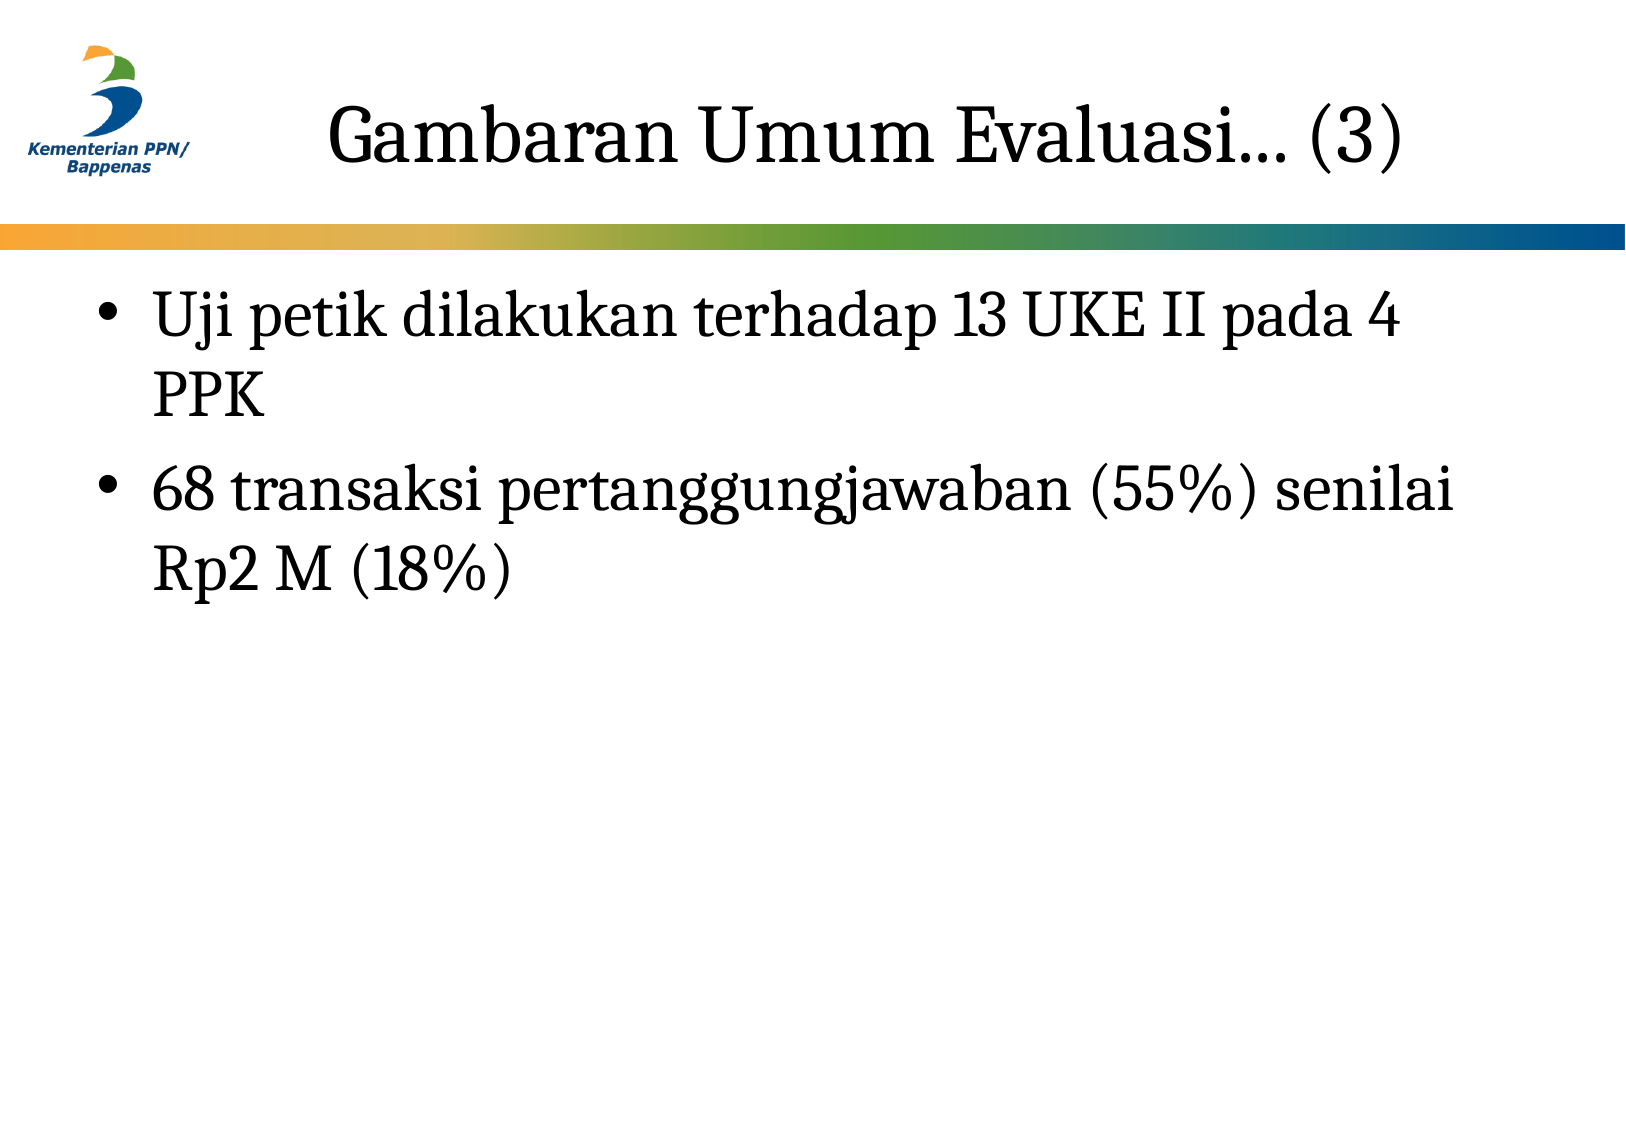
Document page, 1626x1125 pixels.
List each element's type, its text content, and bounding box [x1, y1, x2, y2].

picture [1522, 224, 1625, 250]
title Gambaran Umum Evaluasi... (3) [210, 45, 1544, 213]
picture [0, 224, 1472, 250]
picture [13, 24, 204, 200]
list Uji petik dilakukan terhadap 13 UKE II pada 4 PPK 68 transaksi pertanggungjawaban (55%) senilai Rp2 M (18%) [81, 262, 1544, 716]
